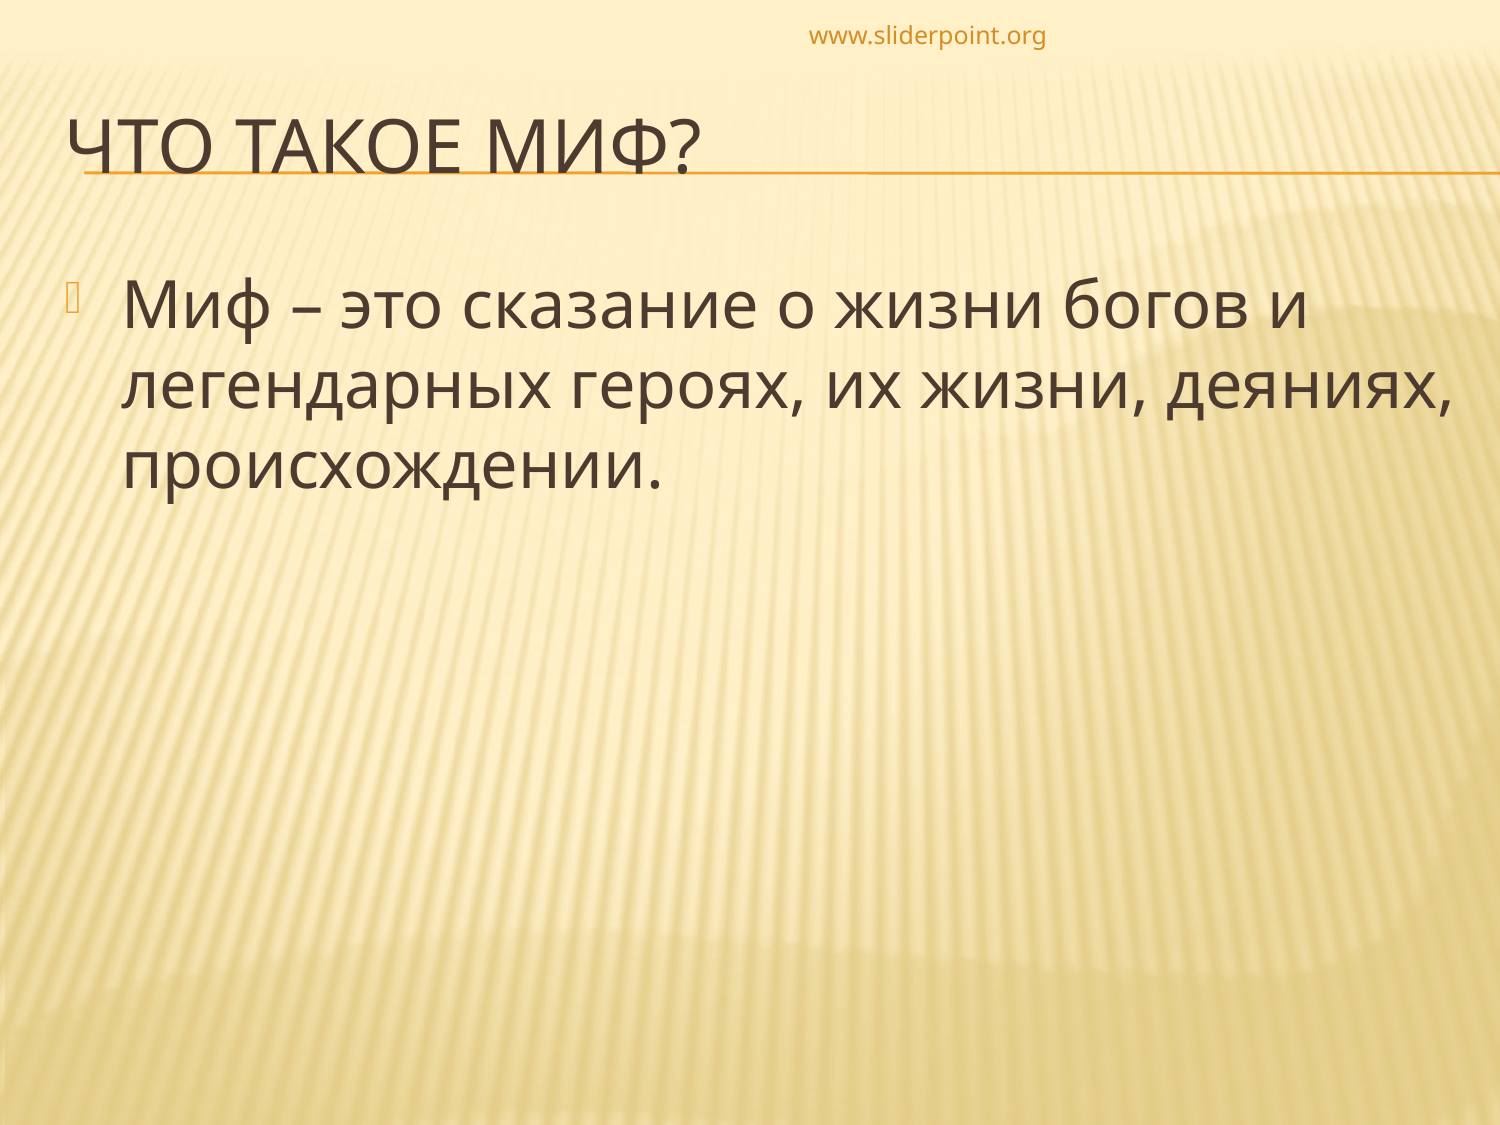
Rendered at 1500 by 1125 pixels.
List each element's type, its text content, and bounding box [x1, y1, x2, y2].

list Миф – это сказание о жизни богов и легендарных героях, их жизни, деяниях, происхождении. [50, 254, 1475, 998]
title Что такое миф? [50, 75, 1475, 213]
footer www.sliderpoint.org [587, 12, 1063, 60]
